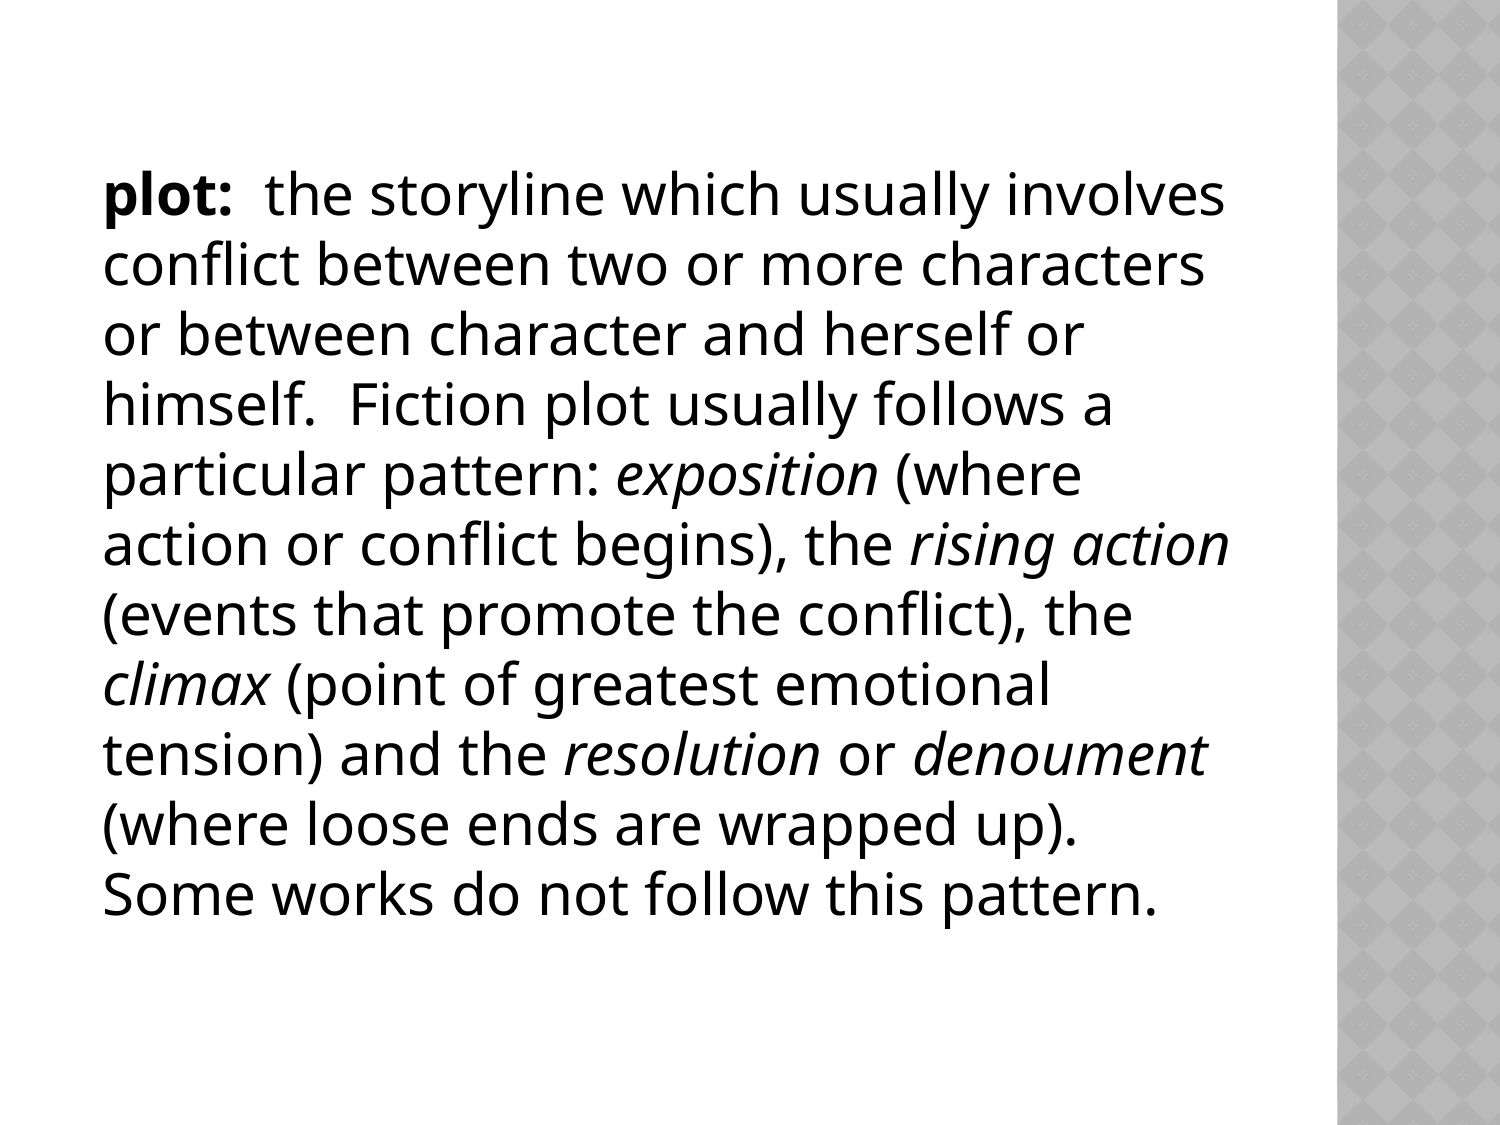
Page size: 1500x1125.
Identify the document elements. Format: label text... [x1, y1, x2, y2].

text_box plot: the storyline which usually involves conflict between two or more characters or between character and herself or himself. Fiction plot usually follows a particular pattern: exposition (where action or conflict begins), the rising action (events that promote the conflict), the climax (point of greatest emotional tension) and the resolution or denoument (where loose ends are wrapped up). Some works do not follow this pattern. [87, 149, 1263, 935]
